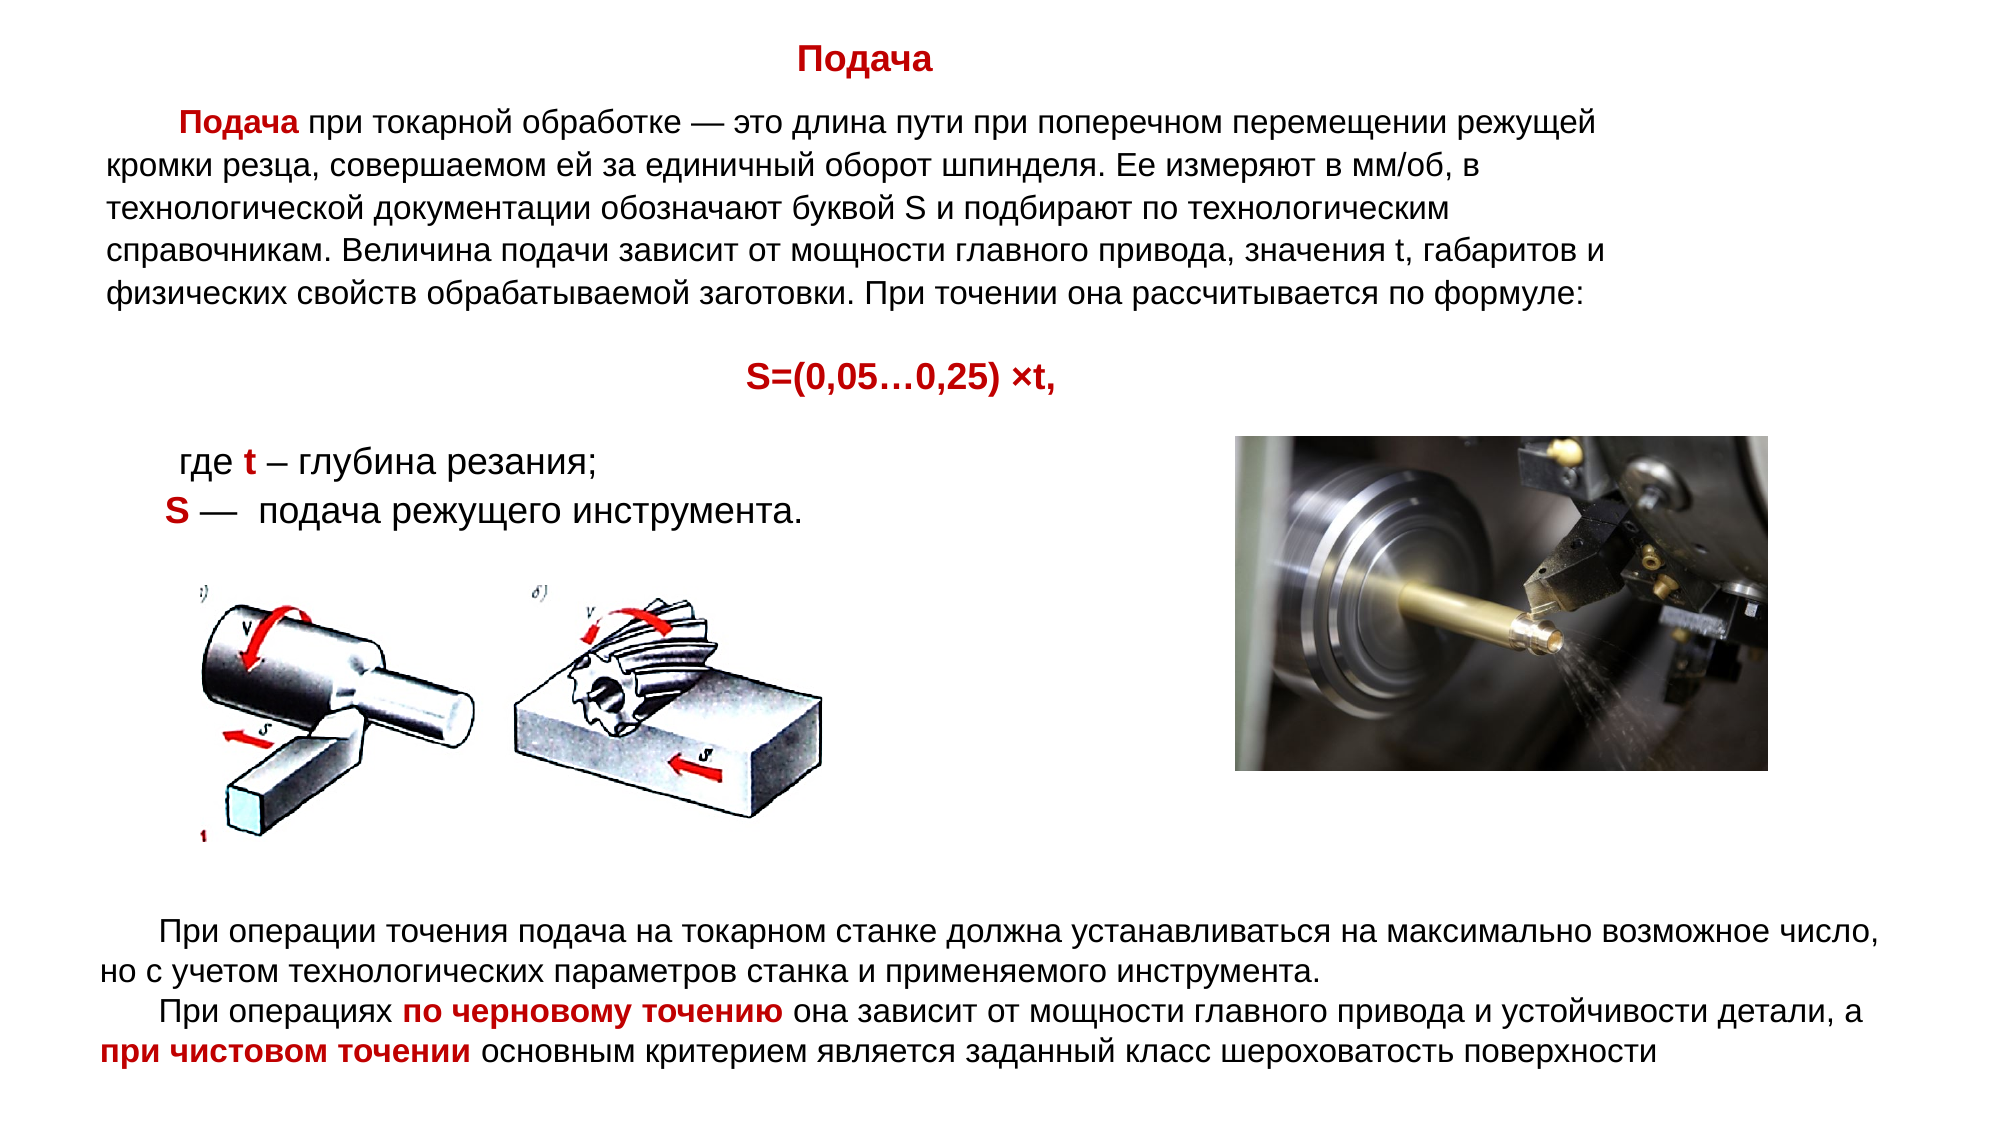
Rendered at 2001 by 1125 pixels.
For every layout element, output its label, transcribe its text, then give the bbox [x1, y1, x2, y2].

text_box Подача Подача при токарной обработке — это длина пути при поперечном перемещении режущей кромки резца, совершаемом ей за единичный оборот шпинделя. Ее измеряют в мм/об, в технологической документации обозначают буквой S и подбирают по технологическим справочникам. Величина подачи зависит от мощности главного привода, значения t, габаритов и физических свойств обрабатываемой заготовки. При точении она рассчитывается по формуле: S=(0,05…0,25) ×t, где t – глубина резания; S — подача режущего инструмента. [91, 40, 1639, 538]
picture [1235, 436, 1768, 771]
picture [200, 584, 824, 842]
text_box При операции точения подача на токарном станке должна устанавливаться на максимально возможное число, но с учетом технологических параметров станка и применяемого инструмента. При операциях по черновому точению она зависит от мощности главного привода и устойчивости детали, а при чистовом точении основным критерием является заданный класс шероховатость поверхности [85, 901, 1918, 1076]
